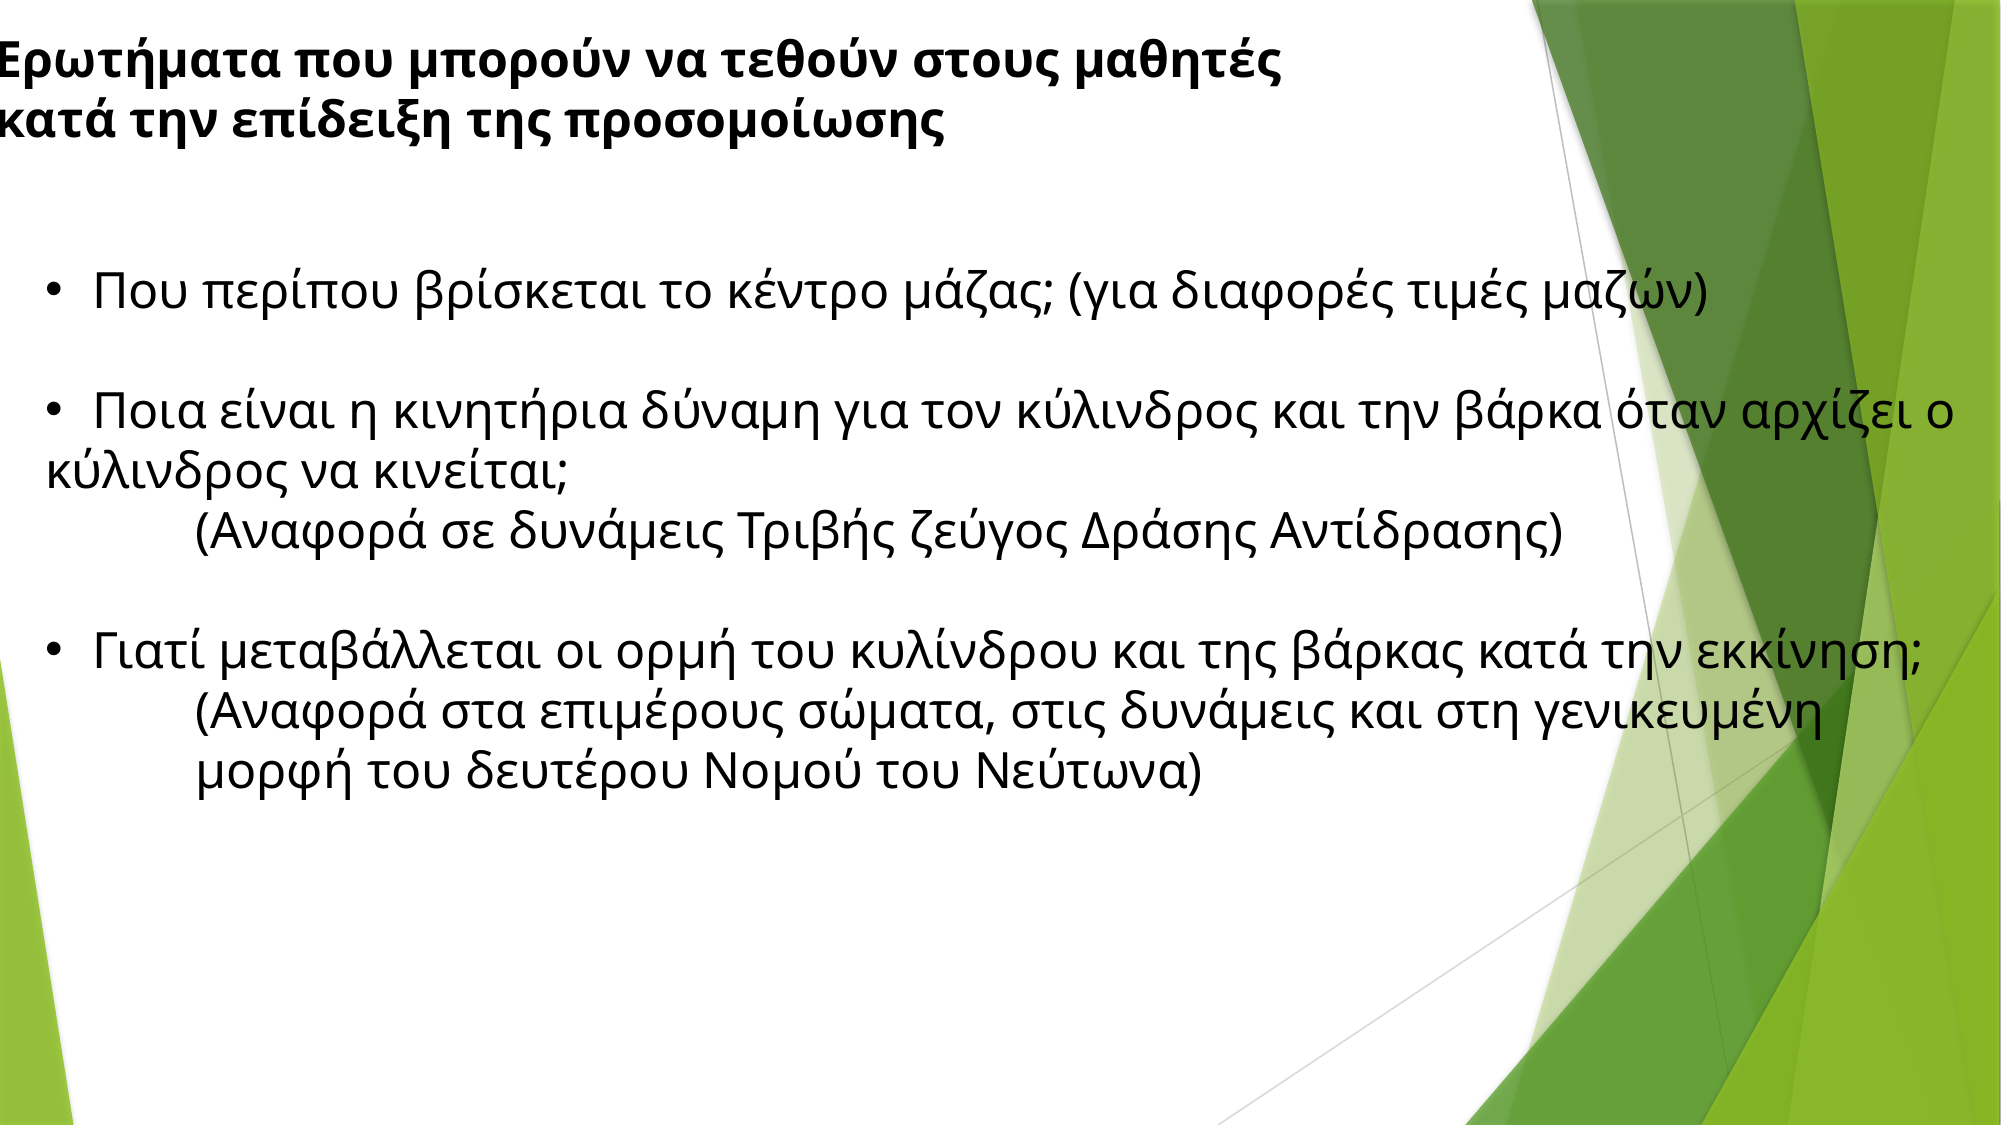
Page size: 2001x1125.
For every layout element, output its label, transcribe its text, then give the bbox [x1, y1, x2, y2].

text_box Που περίπου βρίσκεται το κέντρο μάζας; (για διαφορές τιμές μαζών) Ποια είναι η κινητήρια δύναμη για τον κύλινδρος και την βάρκα όταν αρχίζει ο κύλινδρος να κινείται; (Αναφορά σε δυνάμεις Τριβής ζεύγος Δράσης Αντίδρασης) Γιατί μεταβάλλεται οι ορμή του κυλίνδρου και της βάρκας κατά την εκκίνηση; (Αναφορά στα επιμέρους σώματα, στις δυνάμεις και στη γενικευμένη μορφή του δευτέρου Νομού του Νεύτωνα) [30, 250, 1985, 851]
text_box Ερωτήματα που μπορούν να τεθούν στους μαθητές κατά την επίδειξη της προσομοίωσης [0, 19, 1311, 155]
